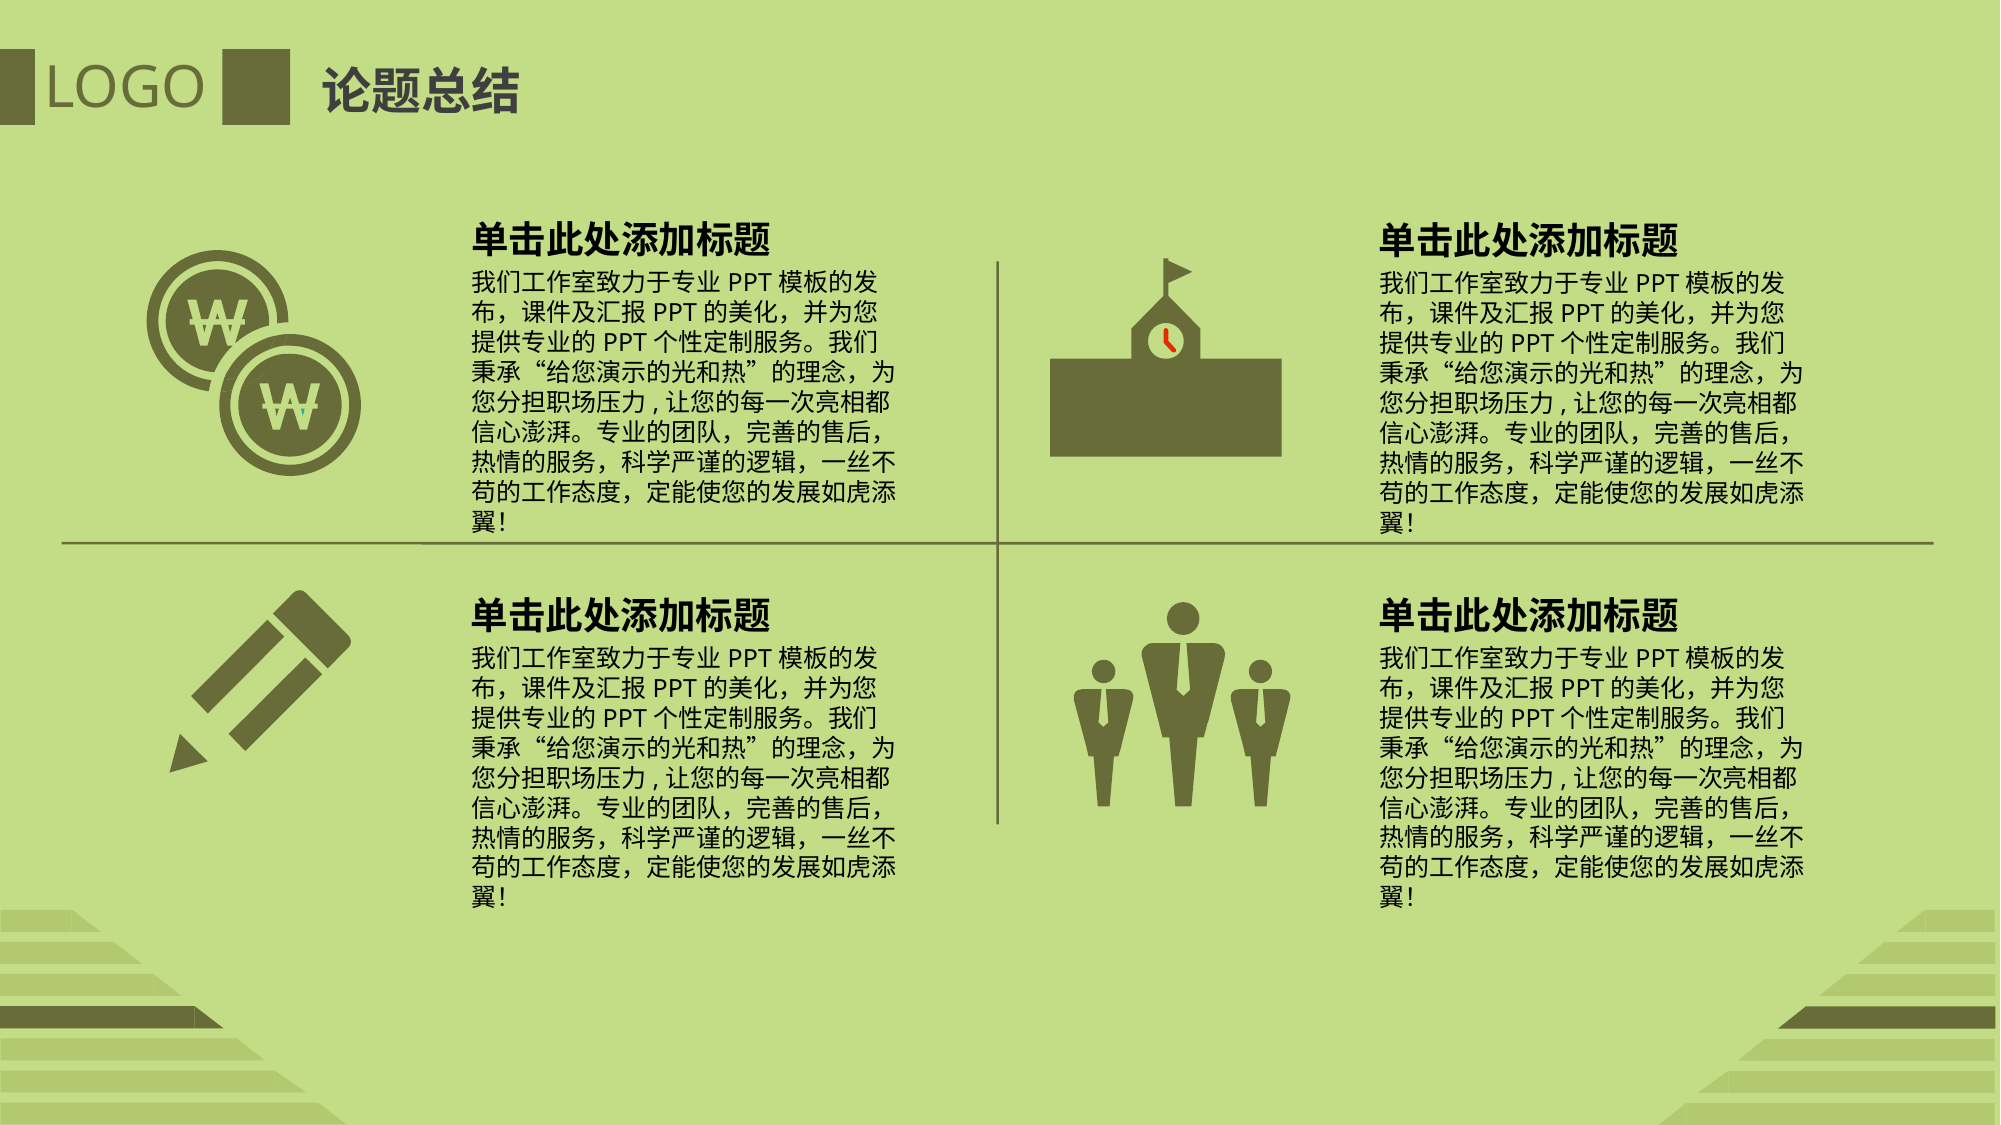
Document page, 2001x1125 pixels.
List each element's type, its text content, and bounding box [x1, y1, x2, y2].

text_box [0, 49, 35, 125]
text_box 论题总结 [306, 51, 739, 127]
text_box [169, 584, 915, 893]
text_box LOGO [29, 41, 233, 127]
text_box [146, 208, 916, 518]
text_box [1072, 584, 1823, 924]
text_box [1658, 909, 1996, 1125]
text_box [0, 909, 347, 1125]
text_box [1049, 209, 1823, 518]
text_box [0, 0, 2000, 1125]
text_box [222, 49, 291, 125]
